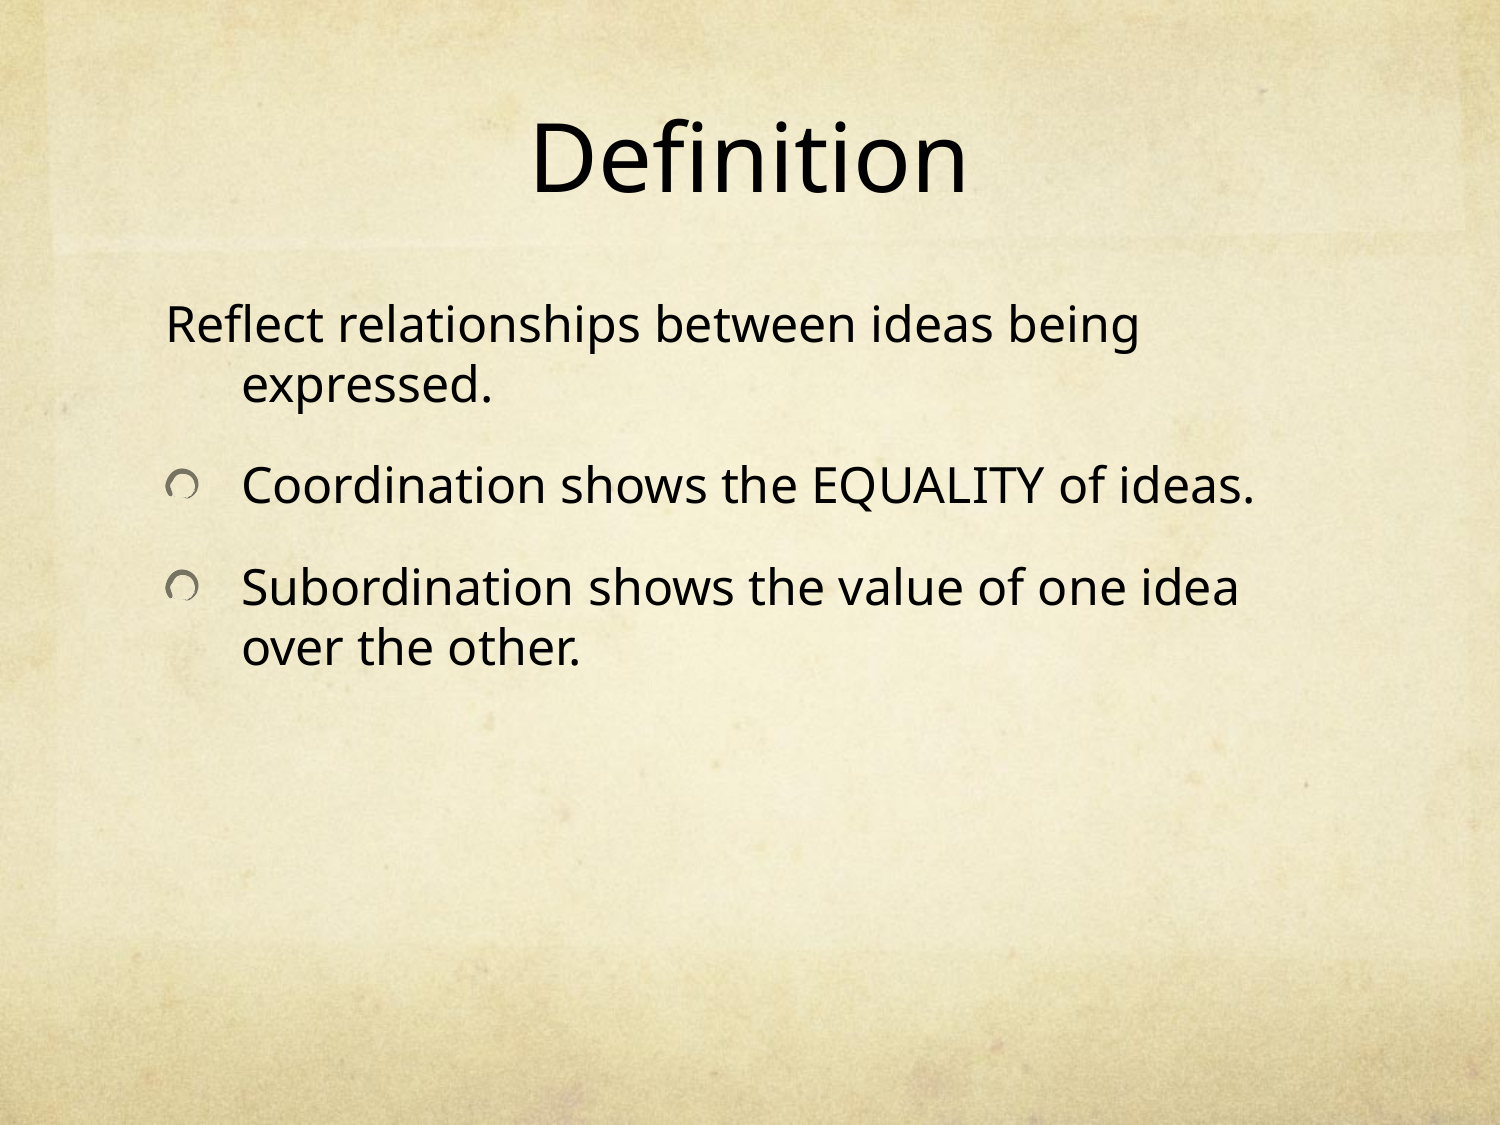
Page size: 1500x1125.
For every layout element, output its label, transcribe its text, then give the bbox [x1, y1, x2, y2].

list Reflect relationships between ideas being expressed. Coordination shows the EQUALITY of ideas. Subordination shows the value of one idea over the other. [150, 284, 1350, 950]
picture [0, 0, 1500, 1125]
title Definition [150, 82, 1350, 225]
